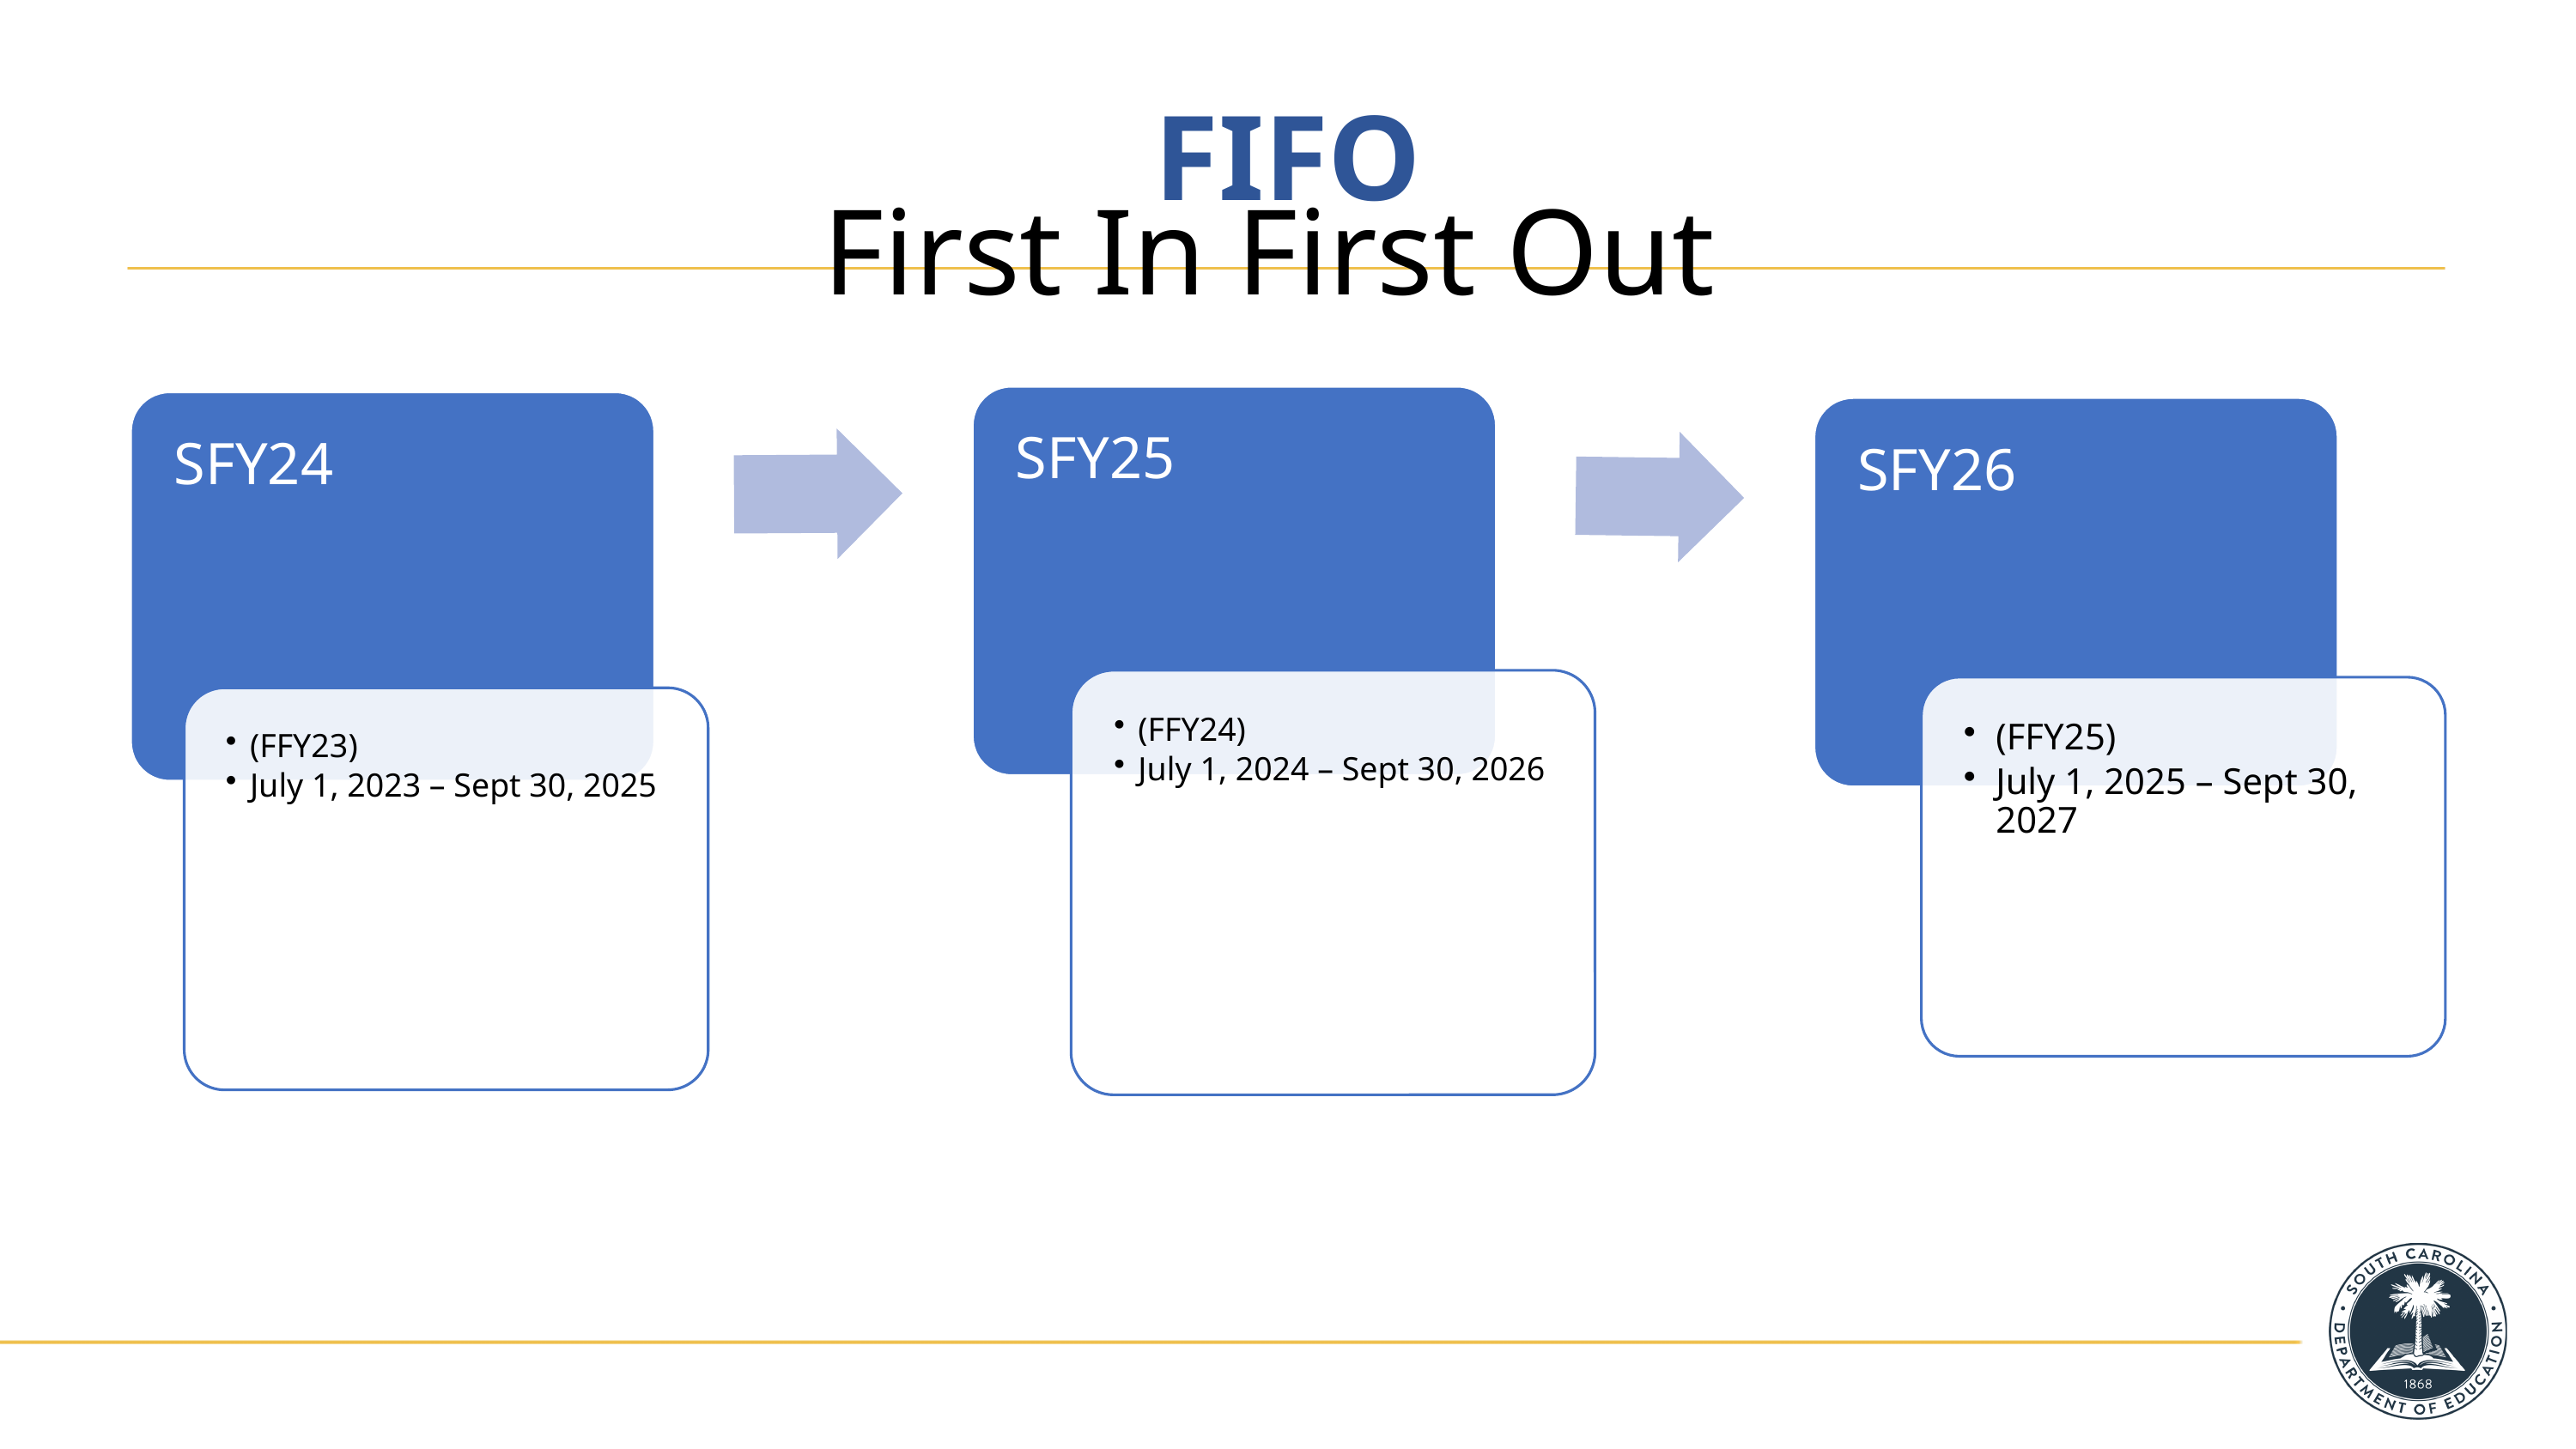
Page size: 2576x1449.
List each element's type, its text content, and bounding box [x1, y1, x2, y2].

title FIFO [129, 76, 2447, 232]
text_box First In First Out [158, 156, 2380, 306]
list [129, 306, 2447, 1149]
picture [2329, 1243, 2507, 1420]
